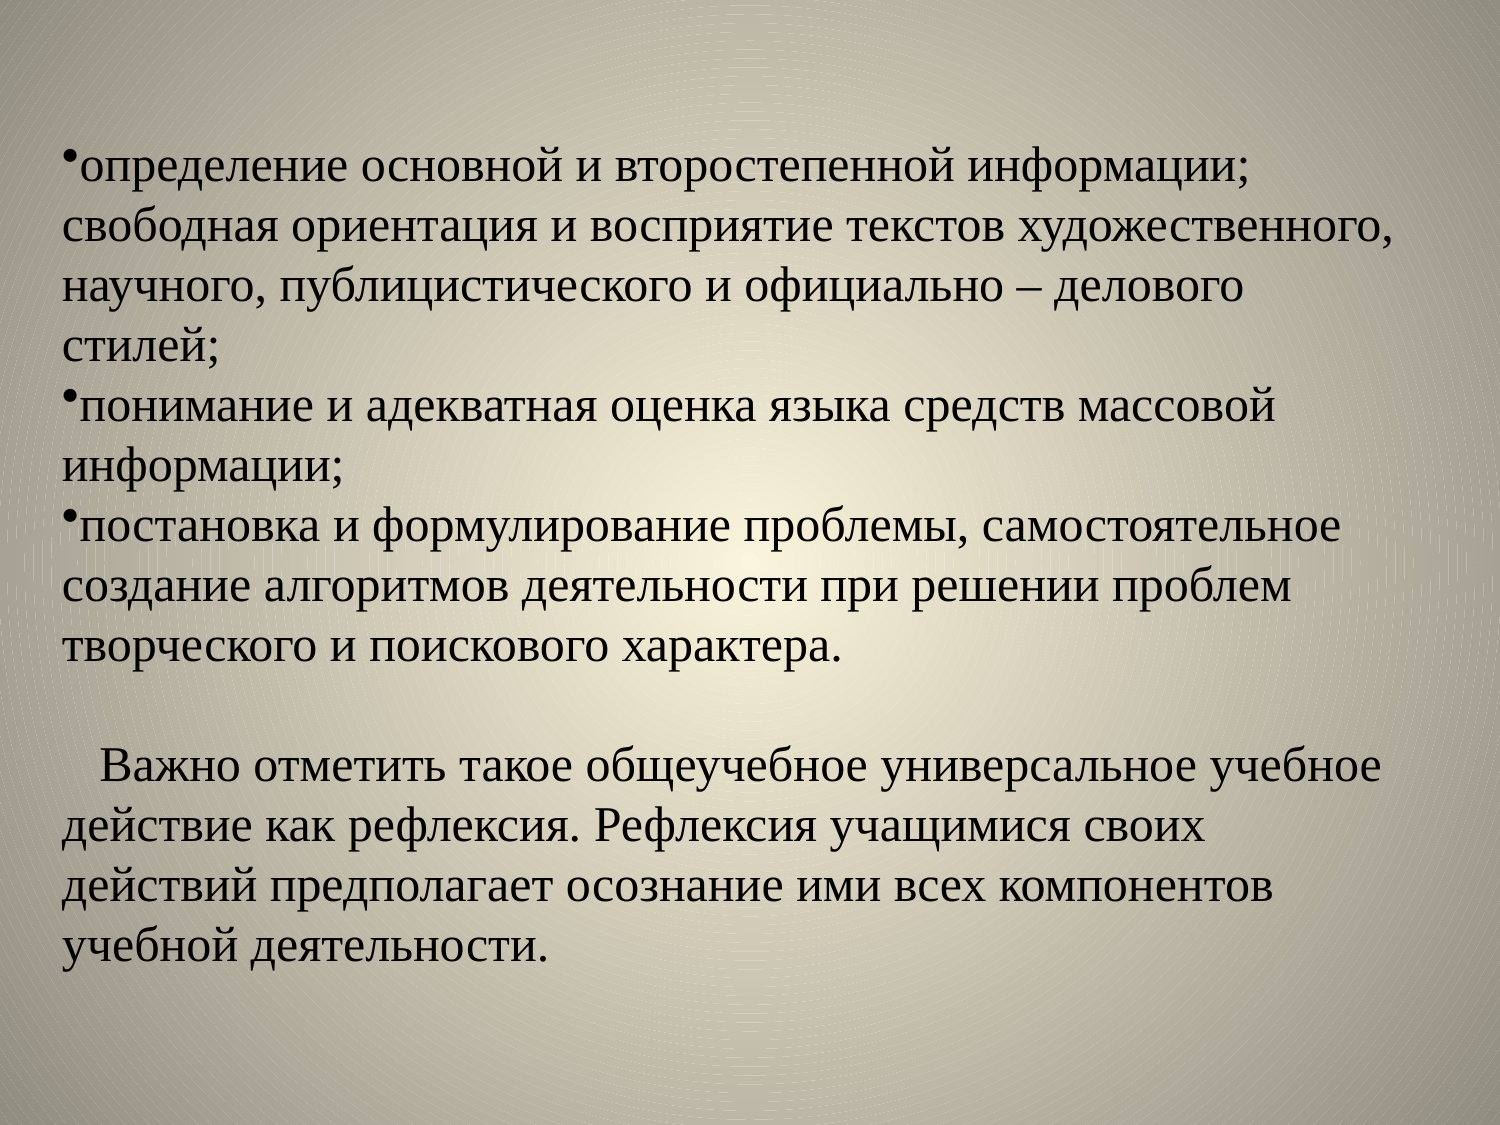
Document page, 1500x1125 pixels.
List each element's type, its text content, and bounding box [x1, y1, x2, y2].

text_box определение основной и второстепенной информации; свободная ориентация и восприятие текстов художественного, научного, публицистического и официально – делового стилей; понимание и адекватная оценка языка средств массовой информации; постановка и формулирование проблемы, самостоятельное создание алгоритмов деятельности при решении проблем творческого и поискового характера. Важно отметить такое общеучебное универсальное учебное действие как рефлексия. Рефлексия учащимися своих действий предполагает осознание ими всех компонентов учебной деятельности. [46, 63, 1418, 1099]
